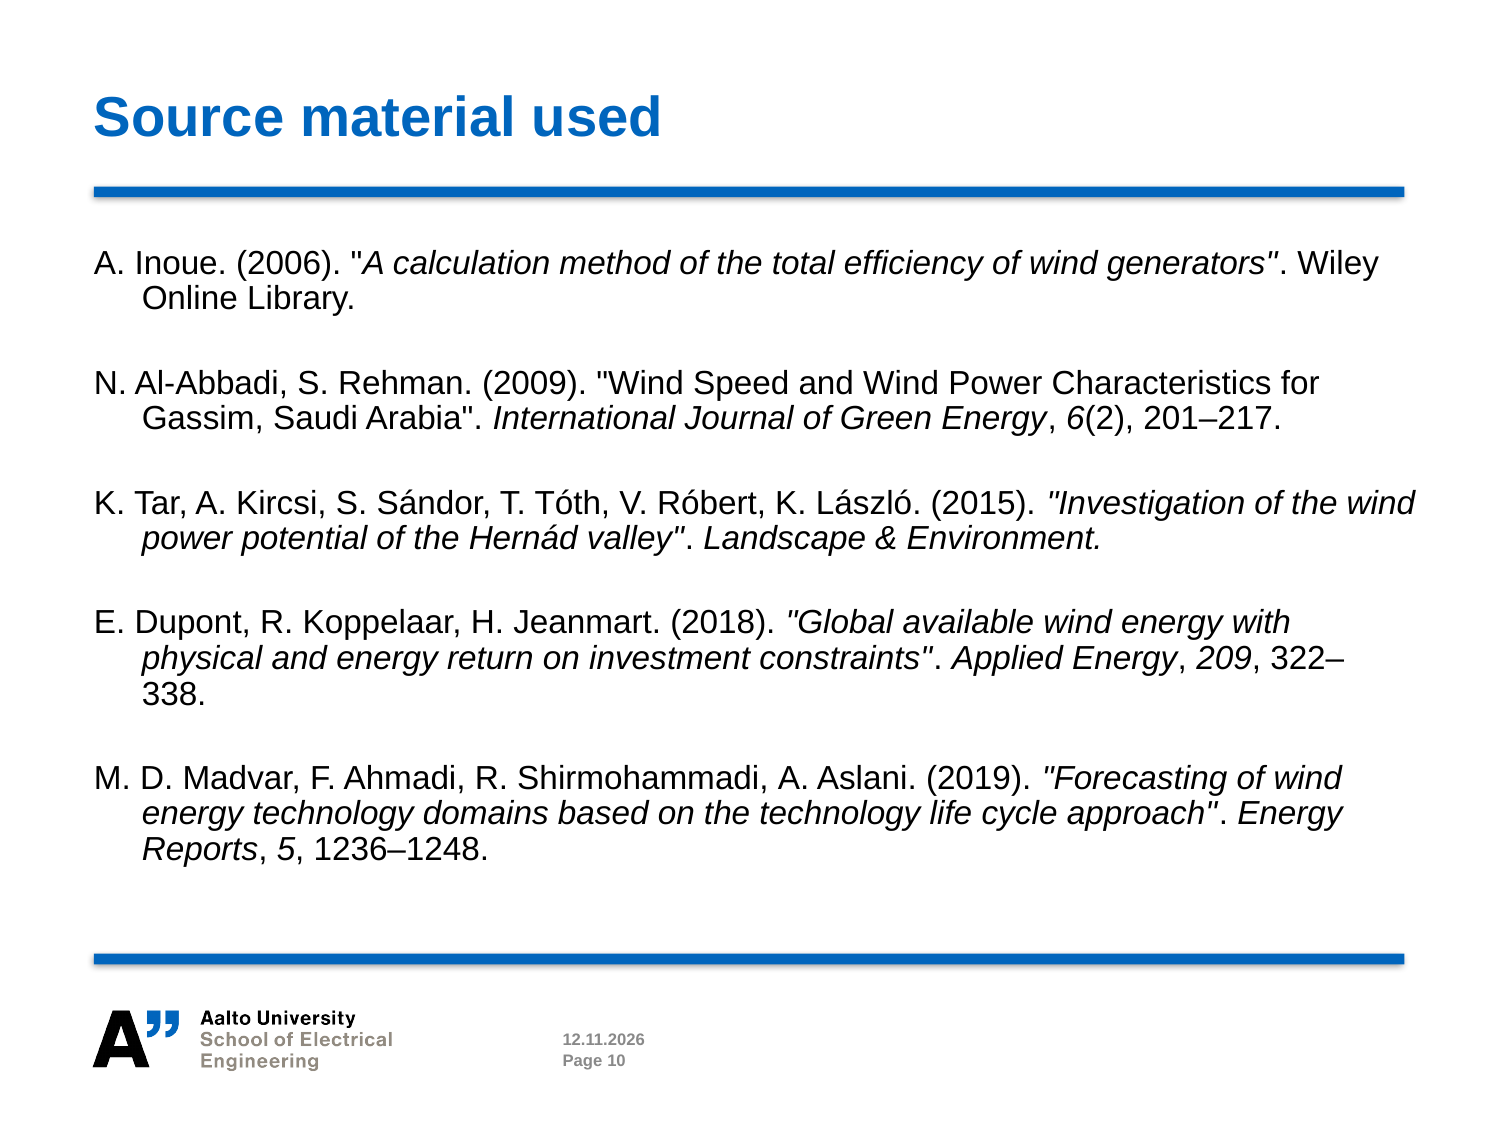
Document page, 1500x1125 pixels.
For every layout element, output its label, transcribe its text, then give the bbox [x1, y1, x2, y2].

picture [35, 953, 449, 1125]
list A. Inoue. (2006). "A calculation method of the total efficiency of wind generators". Wiley Online Library. N. Al-Abbadi, S. Rehman. (2009). "Wind Speed and Wind Power Characteristics for Gassim, Saudi Arabia". International Journal of Green Energy, 6(2), 201–217. K. Tar, A. Kircsi, S. Sándor, T. Tóth, V. Róbert, K. László. (2015). "Investigation of the wind power potential of the Hernád valley". Landscape & Environment. E. Dupont, R. Koppelaar, H. Jeanmart. (2018). "Global available wind energy with physical and energy return on investment constraints". Applied Energy, 209, 322–338. M. D. Madvar, F. Ahmadi, R. Shirmohammadi, A. Aslani. (2019). "Forecasting of wind energy technology domains based on the technology life cycle approach". Energy Reports, 5, 1236–1248. [93, 245, 1417, 925]
slide_number Page 10 [562, 1050, 816, 1071]
title Source material used [93, 80, 1369, 228]
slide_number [562, 1029, 816, 1050]
